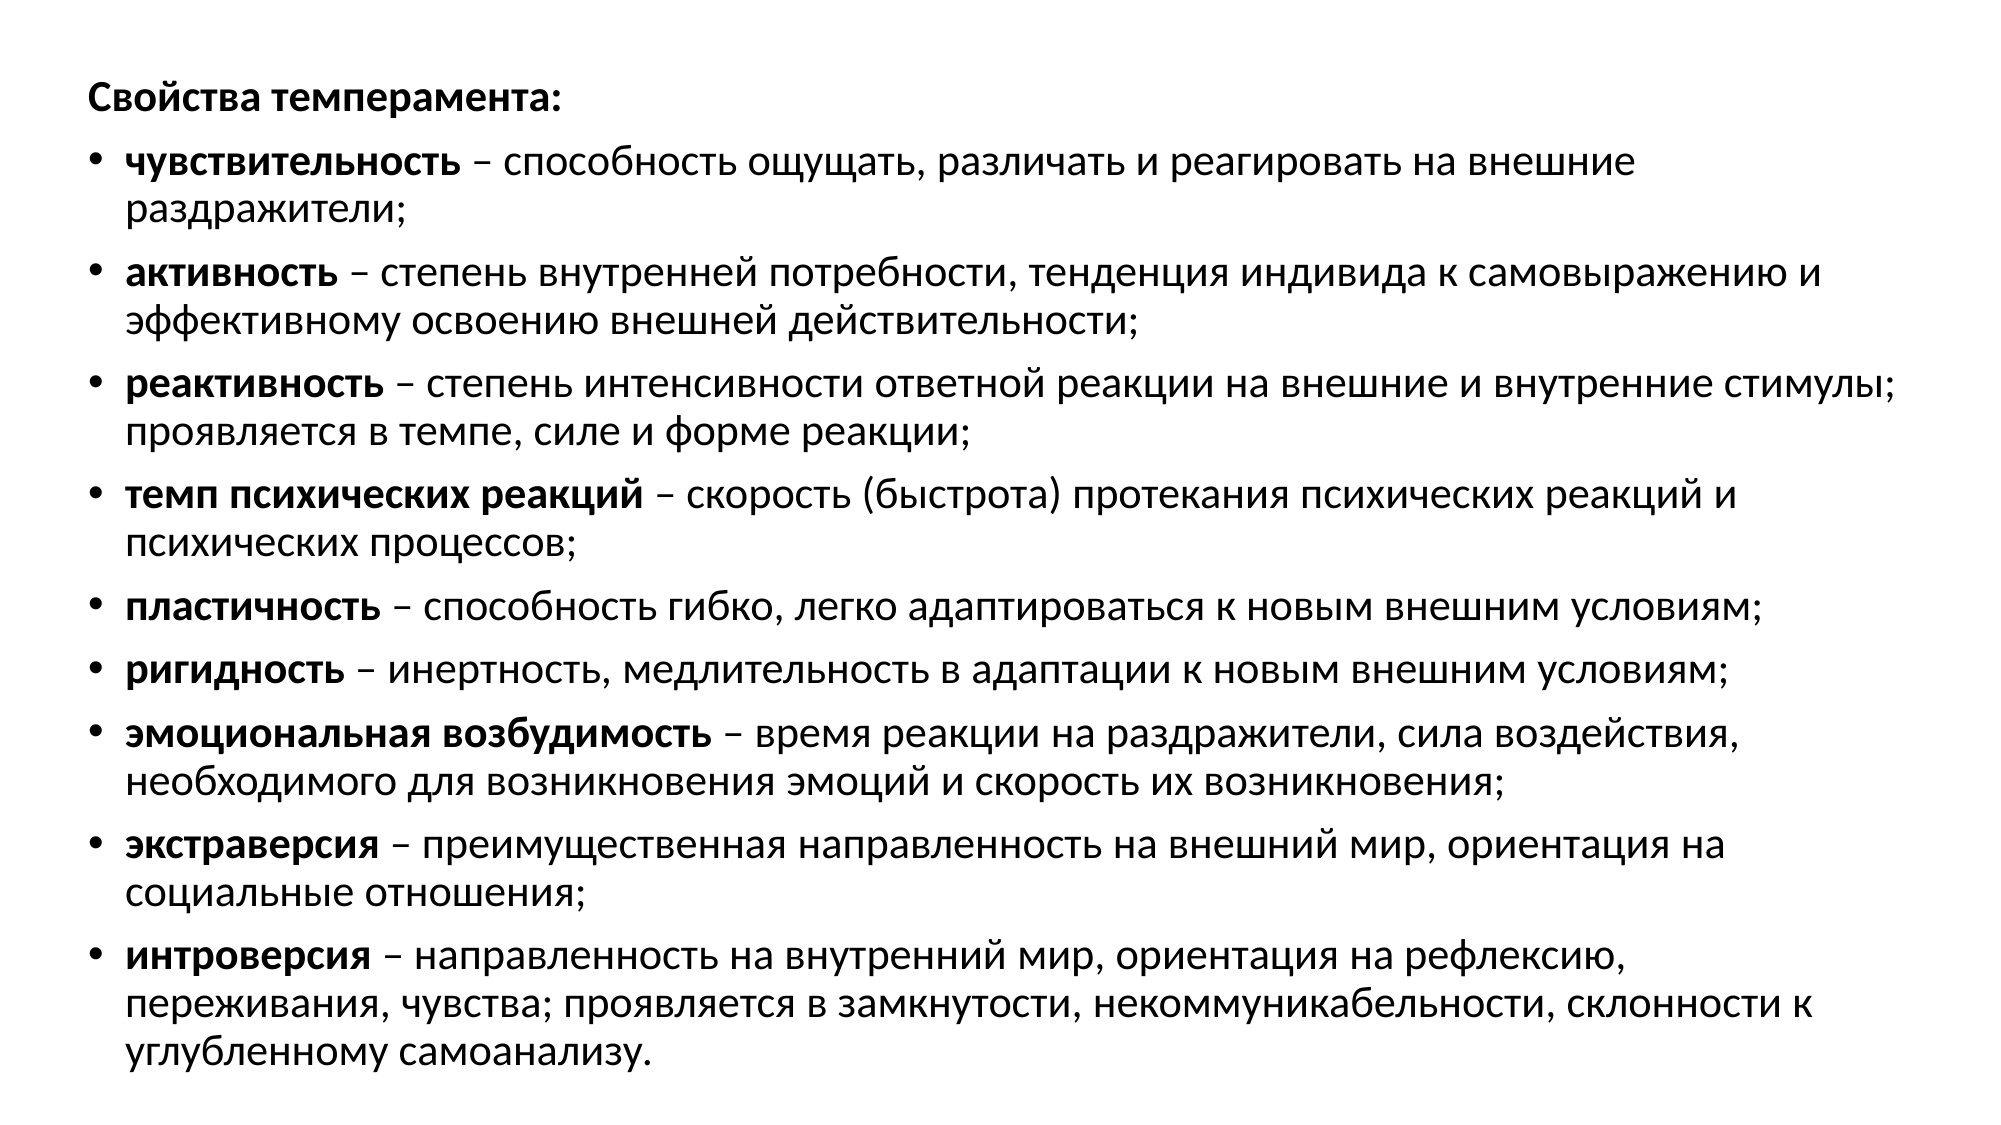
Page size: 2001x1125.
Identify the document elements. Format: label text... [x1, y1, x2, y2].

list Свойства темперамента: чувствительность – способность ощущать, различать и реагировать на внешние раздражители; активность – степень внутренней потребности, тенденция индивида к самовыражению и эффективному освоению внешней действительности; реактивность – степень интенсивности ответной реакции на внешние и внутренние стимулы; проявляется в темпе, силе и форме реакции; темп психических реакций – скорость (быстрота) протекания психических реакций и психических процессов; пластичность – способность гибко, легко адаптироваться к новым внешним условиям; ригидность – инертность, медлительность в адаптации к новым внешним условиям; эмоциональная возбудимость – время реакции на раздражители, сила воздействия, необходимого для возникновения эмоций и скорость их возникновения; экстраверсия – преимущественная направленность на внешний мир, ориентация на социальные отношения; интроверсия – направленность на внутренний мир, ориентация на рефлексию, переживания, чувства; проявляется в замкнутости, некоммуникабельности, склонности к углубленному самоанализу. [73, 66, 1913, 1095]
